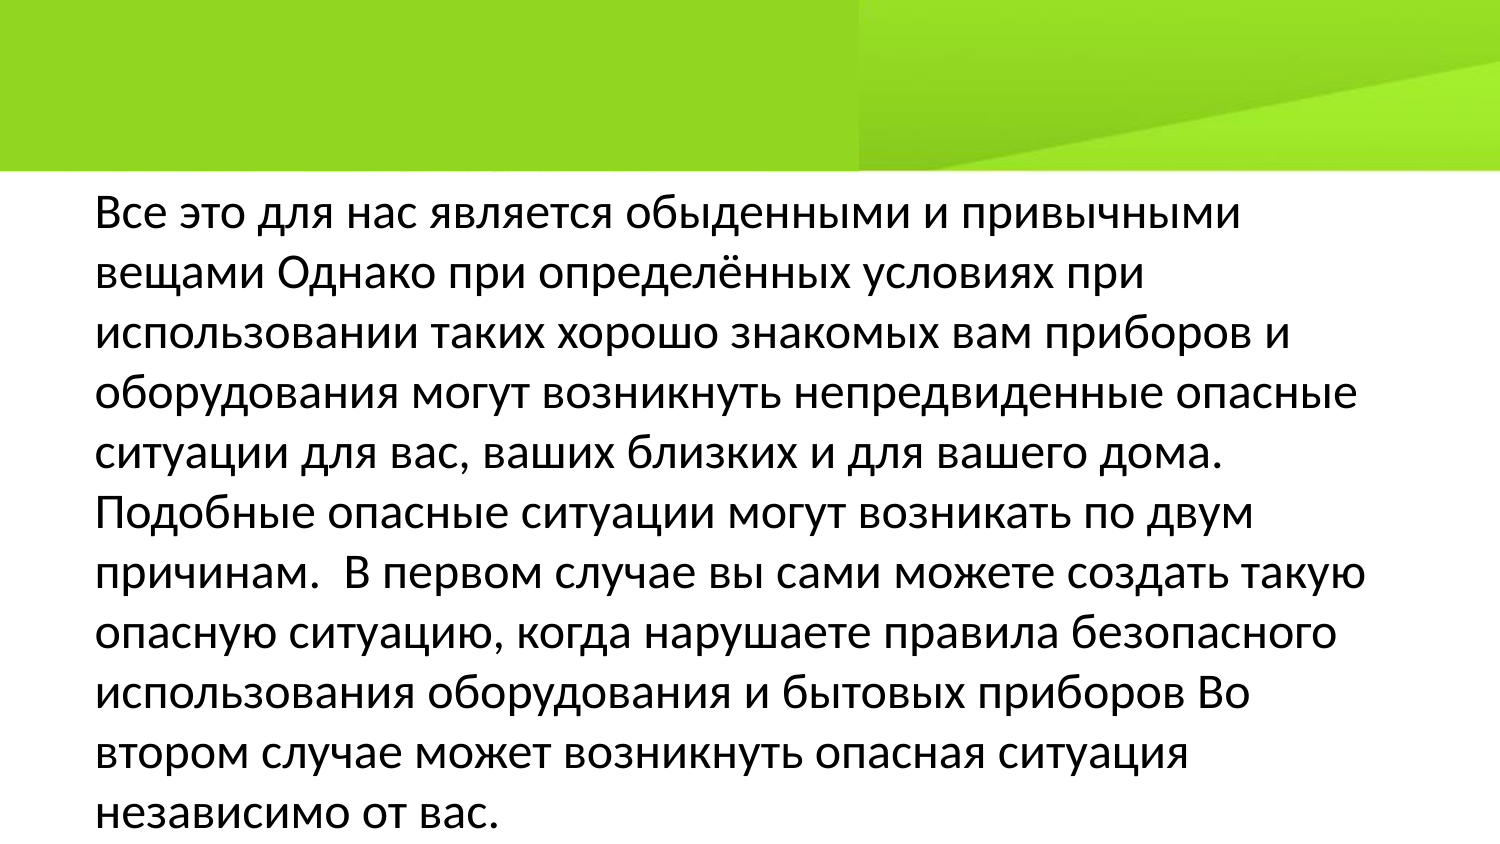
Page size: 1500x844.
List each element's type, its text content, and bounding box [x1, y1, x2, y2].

list Все это для нас является обыденными и привычными вещами Однако при определённых условиях при использовании таких хорошо знакомых вам приборов и оборудования могут возникнуть непредвиденные опасные ситуации для вас, ваших близких и для вашего дома. Подобные опасные ситуации могут возникать по двум причинам. В первом случае вы сами можете создать такую опасную ситуацию, когда нарушаете правила безопасного использования оборудования и бытовых приборов Во втором случае может возникнуть опасная ситуация независимо от вас. [79, 171, 1433, 806]
picture [0, 0, 1500, 844]
text_box [0, 0, 861, 173]
